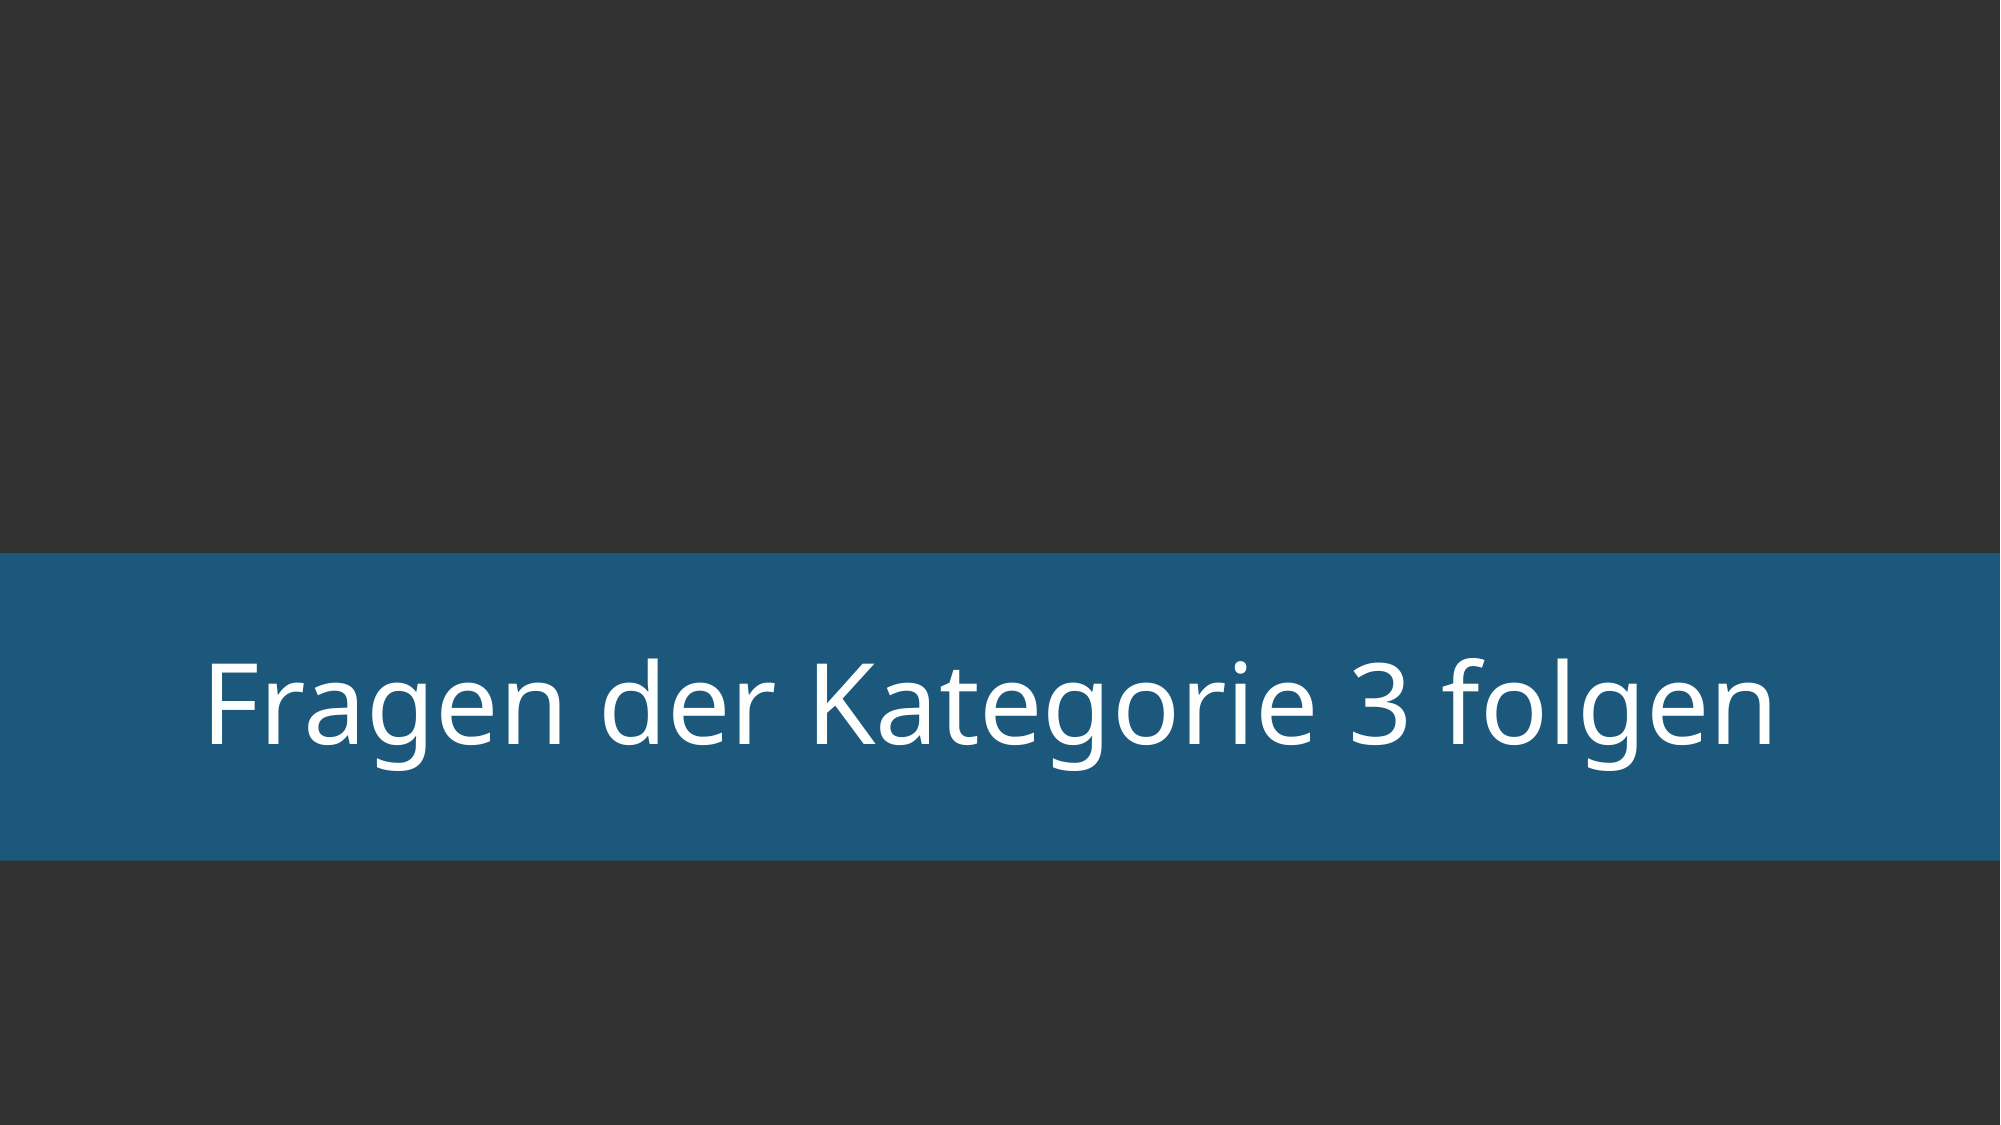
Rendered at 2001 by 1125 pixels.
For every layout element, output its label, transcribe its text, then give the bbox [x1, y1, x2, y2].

title Fragen der Kategorie 3 folgen [185, 577, 1963, 838]
